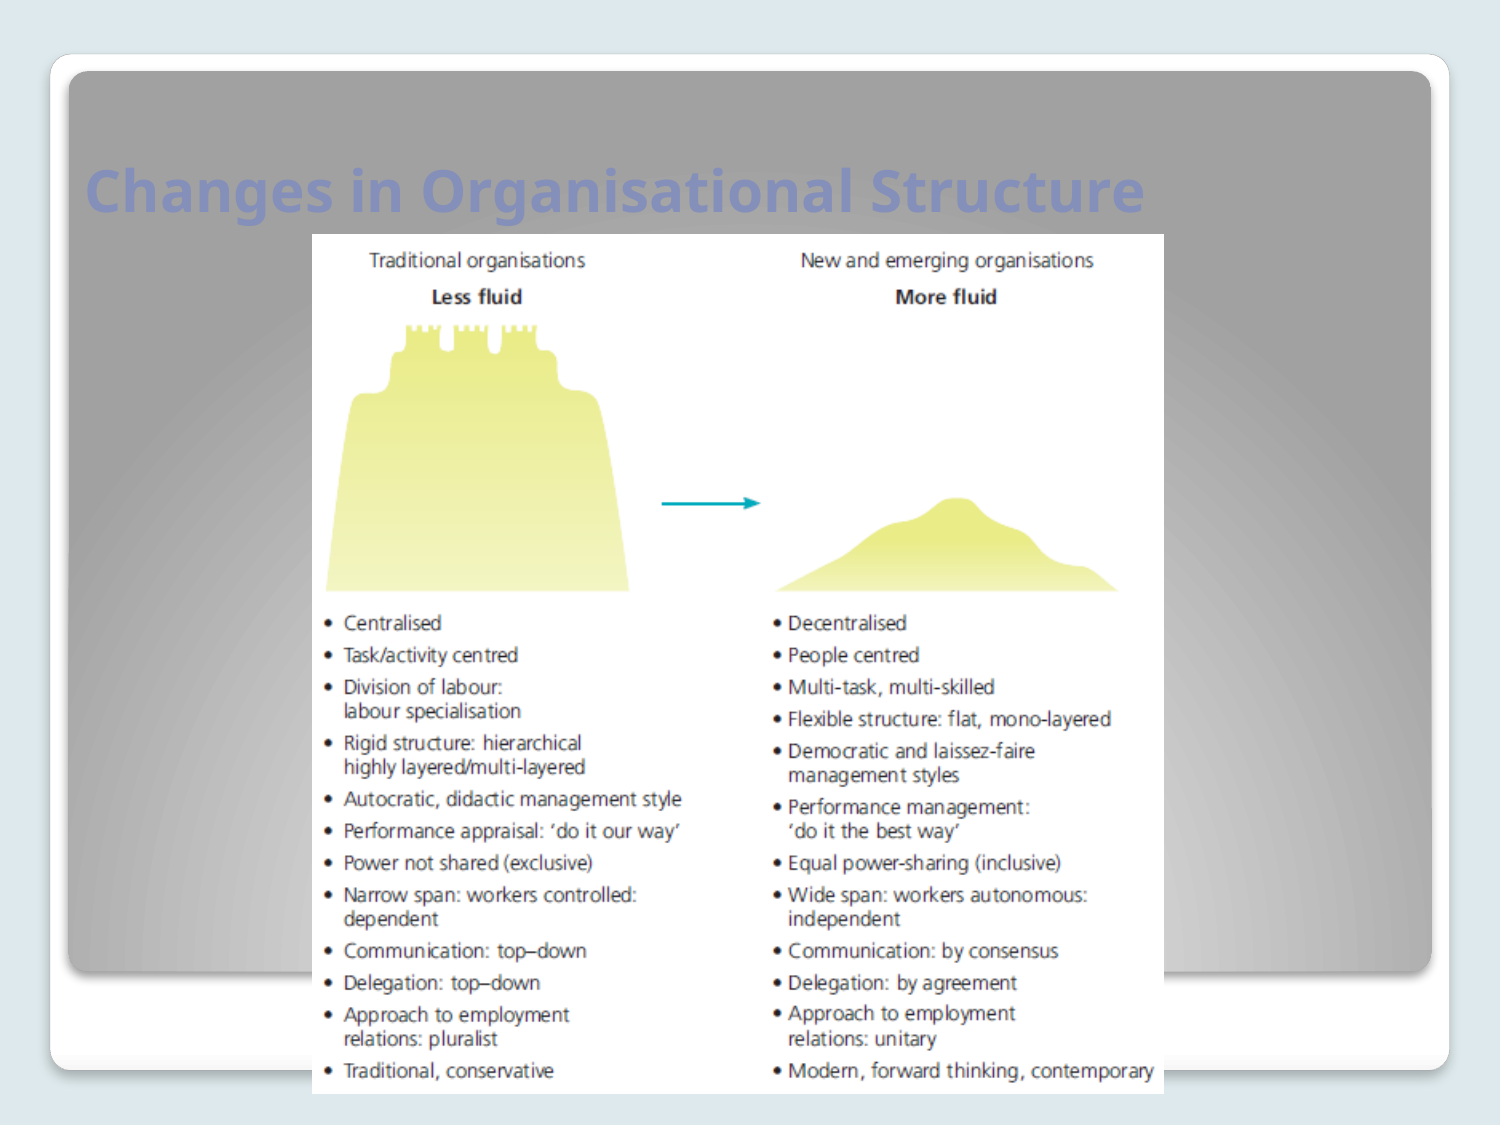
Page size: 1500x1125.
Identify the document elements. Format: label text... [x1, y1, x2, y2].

title Changes in Organisational Structure [70, 58, 1413, 232]
picture [312, 234, 1165, 1095]
